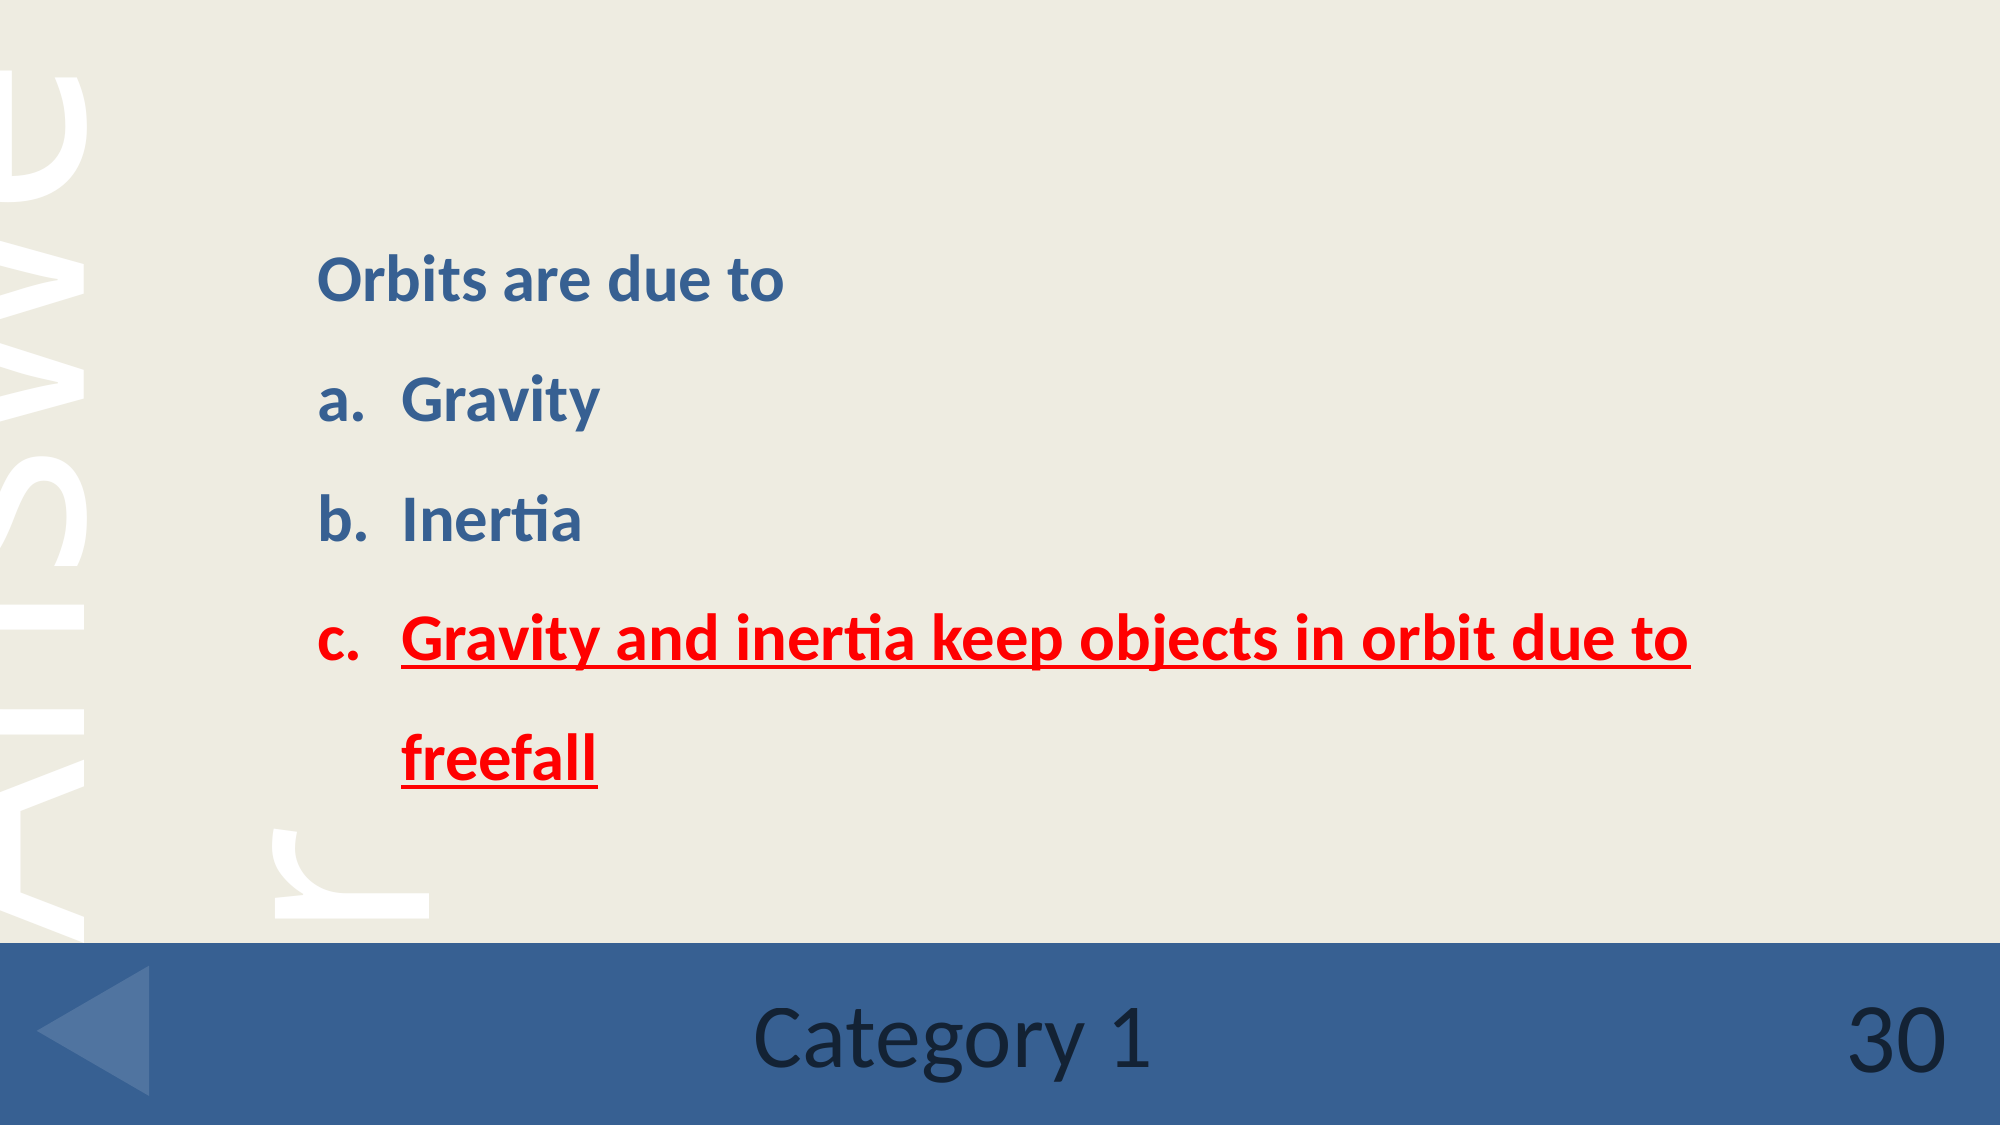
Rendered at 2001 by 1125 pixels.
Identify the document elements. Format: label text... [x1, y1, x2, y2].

list 30 [1854, 967, 1963, 1097]
title Category 1 [53, 937, 1854, 1125]
list Orbits are due to Gravity Inertia Gravity and inertia keep objects in orbit due to freefall [302, 111, 1904, 877]
